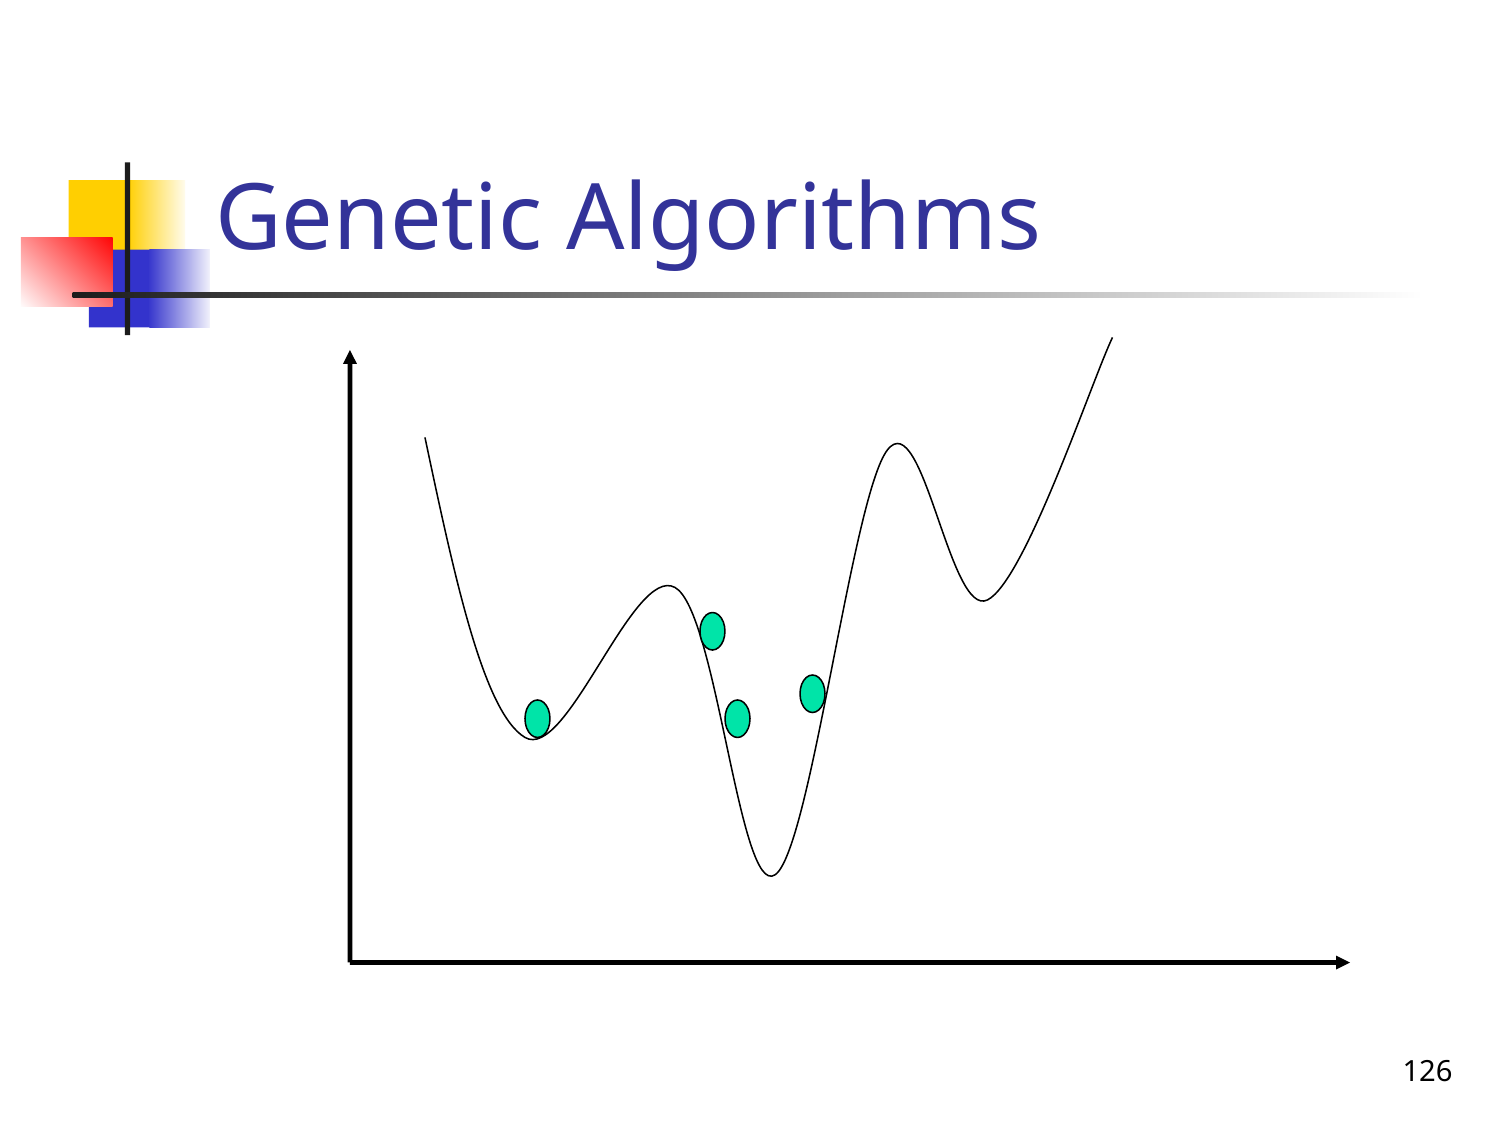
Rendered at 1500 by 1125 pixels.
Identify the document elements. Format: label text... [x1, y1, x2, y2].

title Genetic Algorithms [199, 140, 1479, 276]
text_box [424, 337, 1113, 877]
text_box [343, 349, 357, 962]
text_box [699, 612, 725, 651]
text_box [725, 699, 751, 738]
text_box [525, 699, 550, 738]
slide_number 126 [1154, 1023, 1468, 1100]
text_box [349, 956, 1351, 969]
text_box [800, 675, 826, 713]
